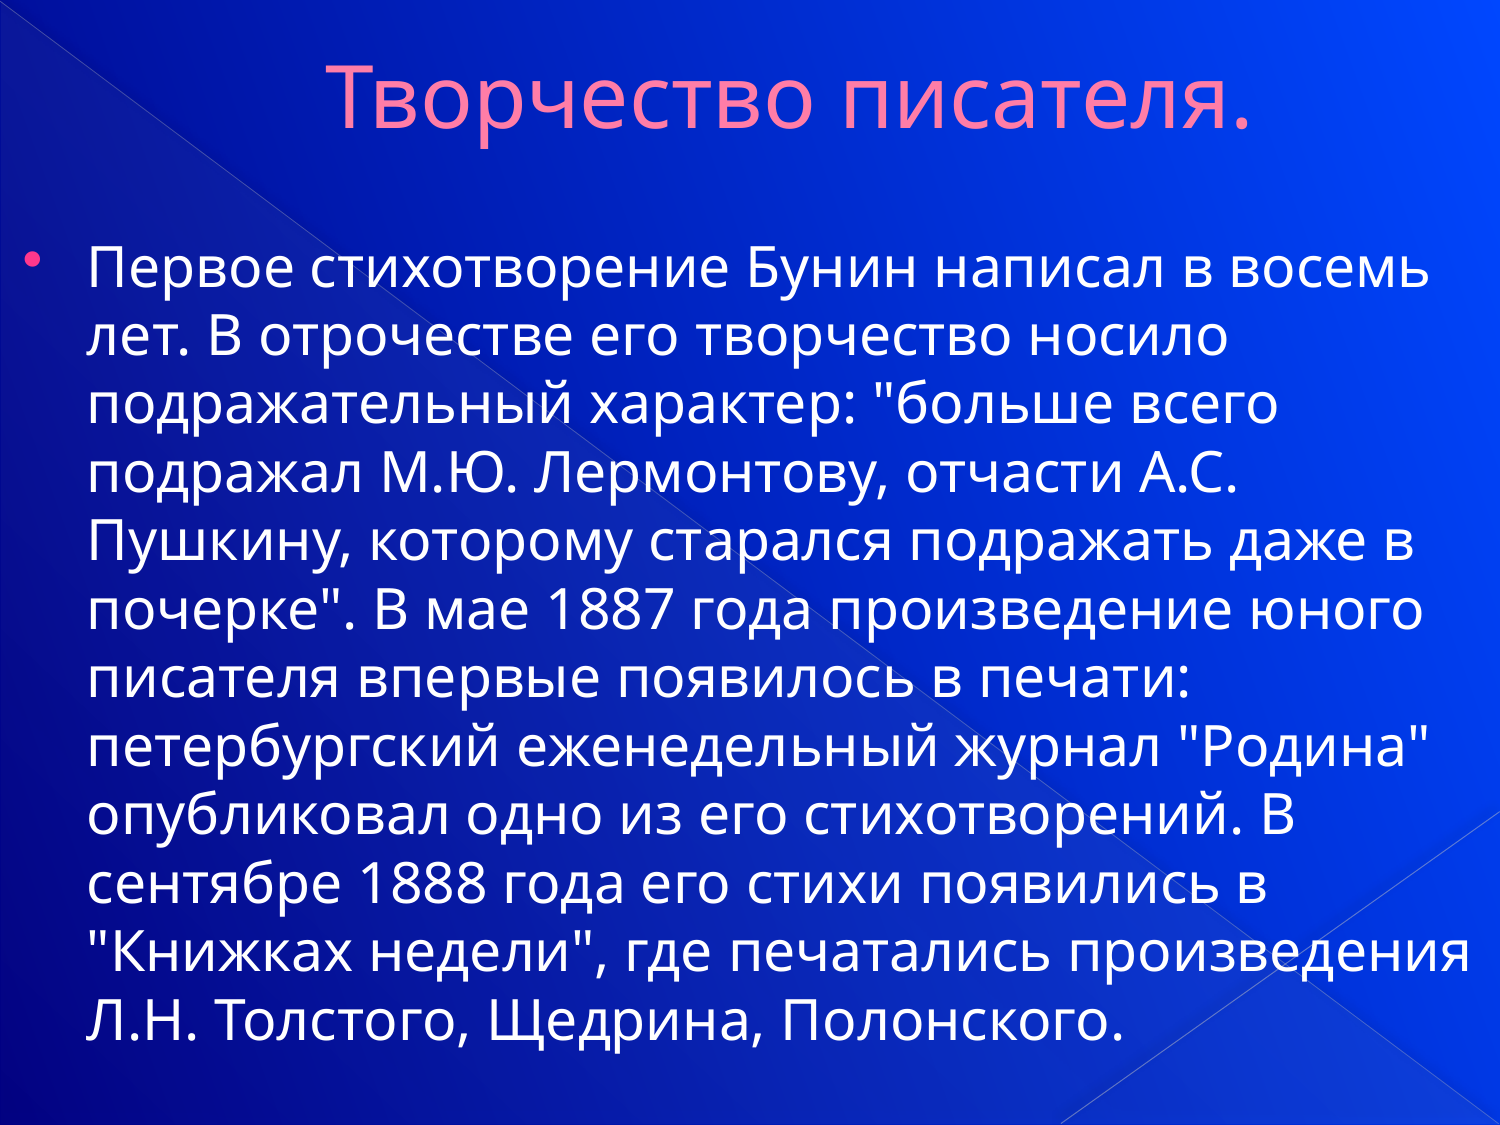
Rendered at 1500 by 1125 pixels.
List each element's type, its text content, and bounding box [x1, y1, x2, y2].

list Первое стихотворение Бунин написал в восемь лет. В отрочестве его творчество носило подражательный характер: "больше всего подражал М.Ю. Лермонтову, отчасти А.С. Пушкину, которому старался подражать даже в почерке". В мае 1887 года произведение юного писателя впервые появилось в печати: петербургский еженедельный журнал "Родина" опубликовал одно из его стихотворений. В сентябре 1888 года его стихи появились в "Книжках недели", где печатались произведения Л.Н. Толстого, Щедрина, Полонского. [0, 222, 1500, 1125]
title Творчество писателя. [0, 0, 1500, 188]
